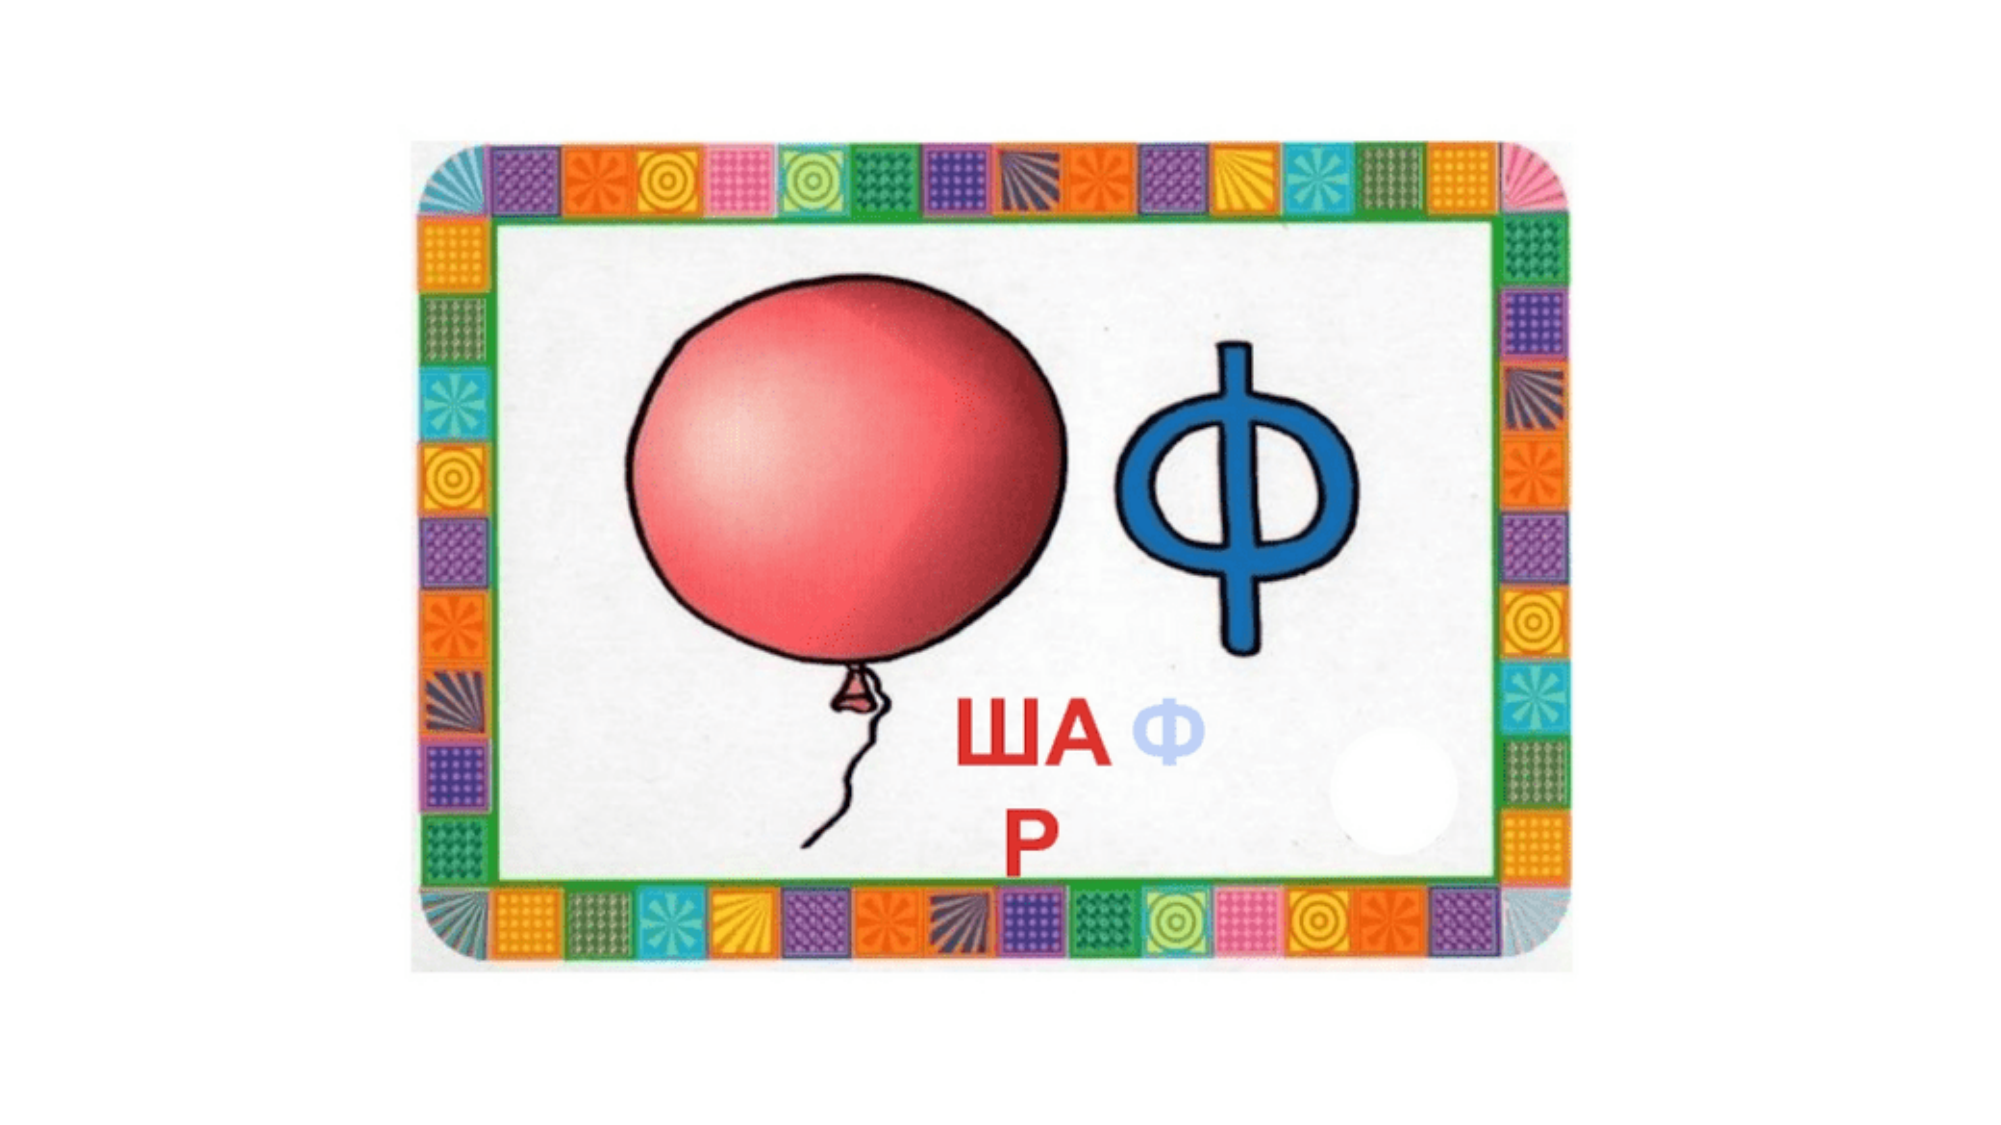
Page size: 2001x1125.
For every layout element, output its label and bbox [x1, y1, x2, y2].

picture [374, 93, 1625, 1032]
